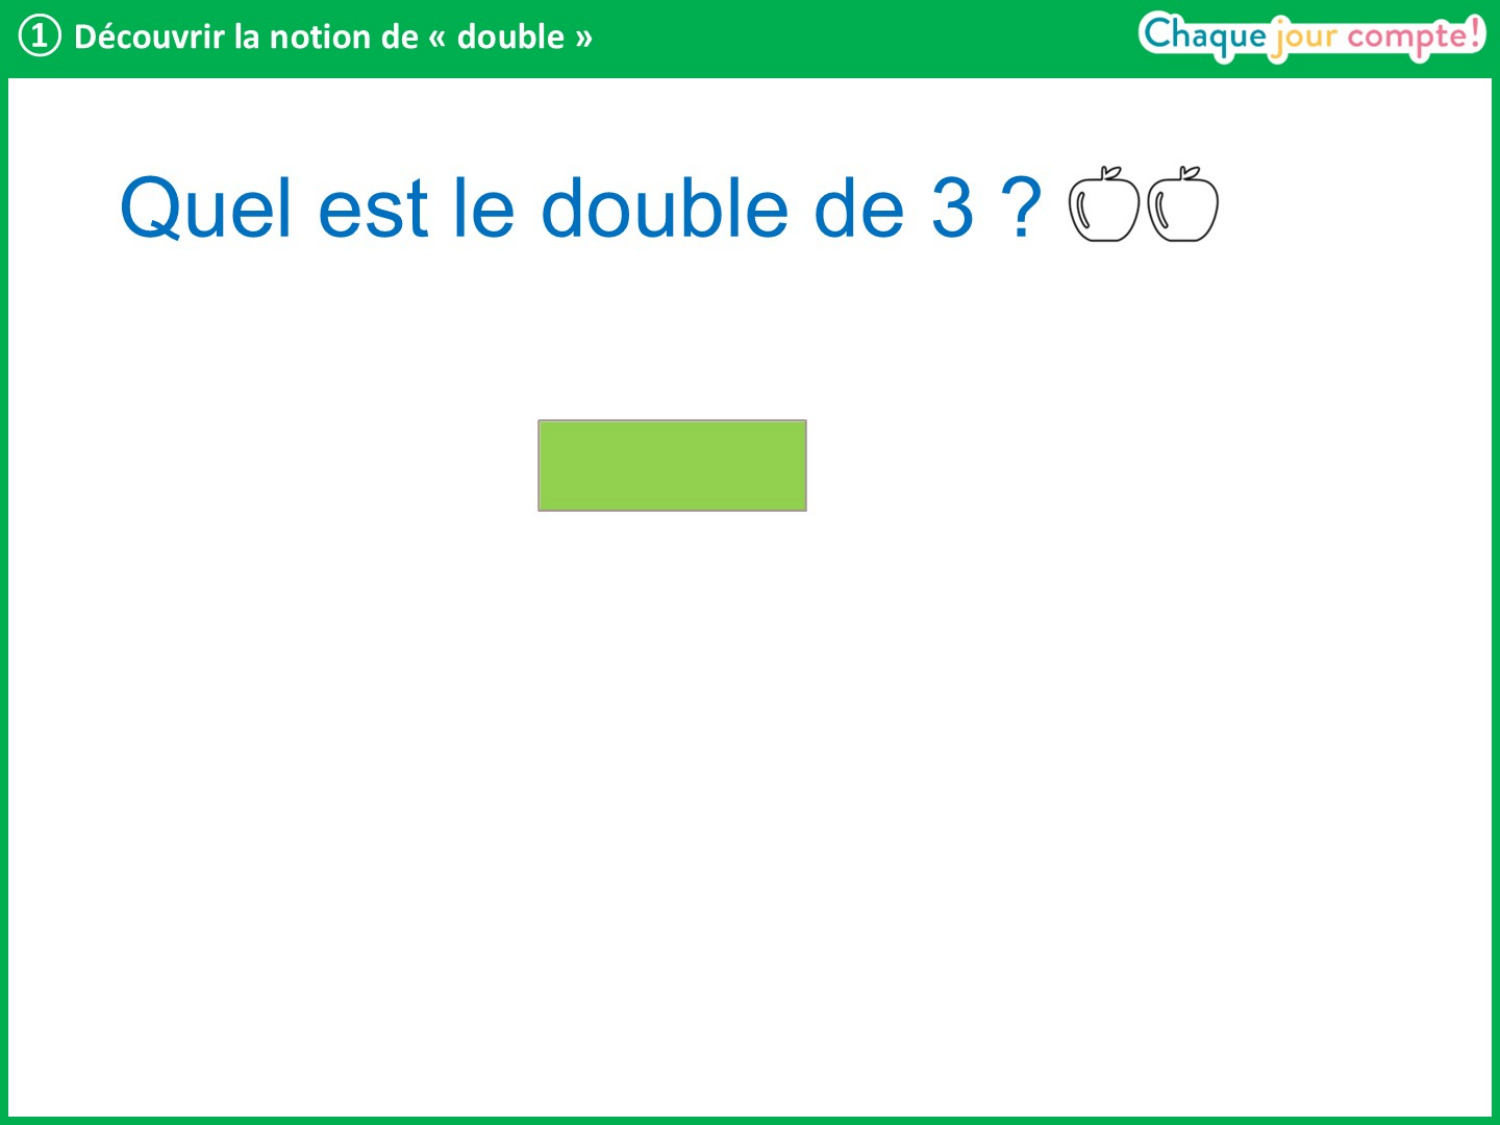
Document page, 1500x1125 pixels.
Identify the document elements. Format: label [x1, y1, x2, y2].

list [0, 0, 1500, 1125]
